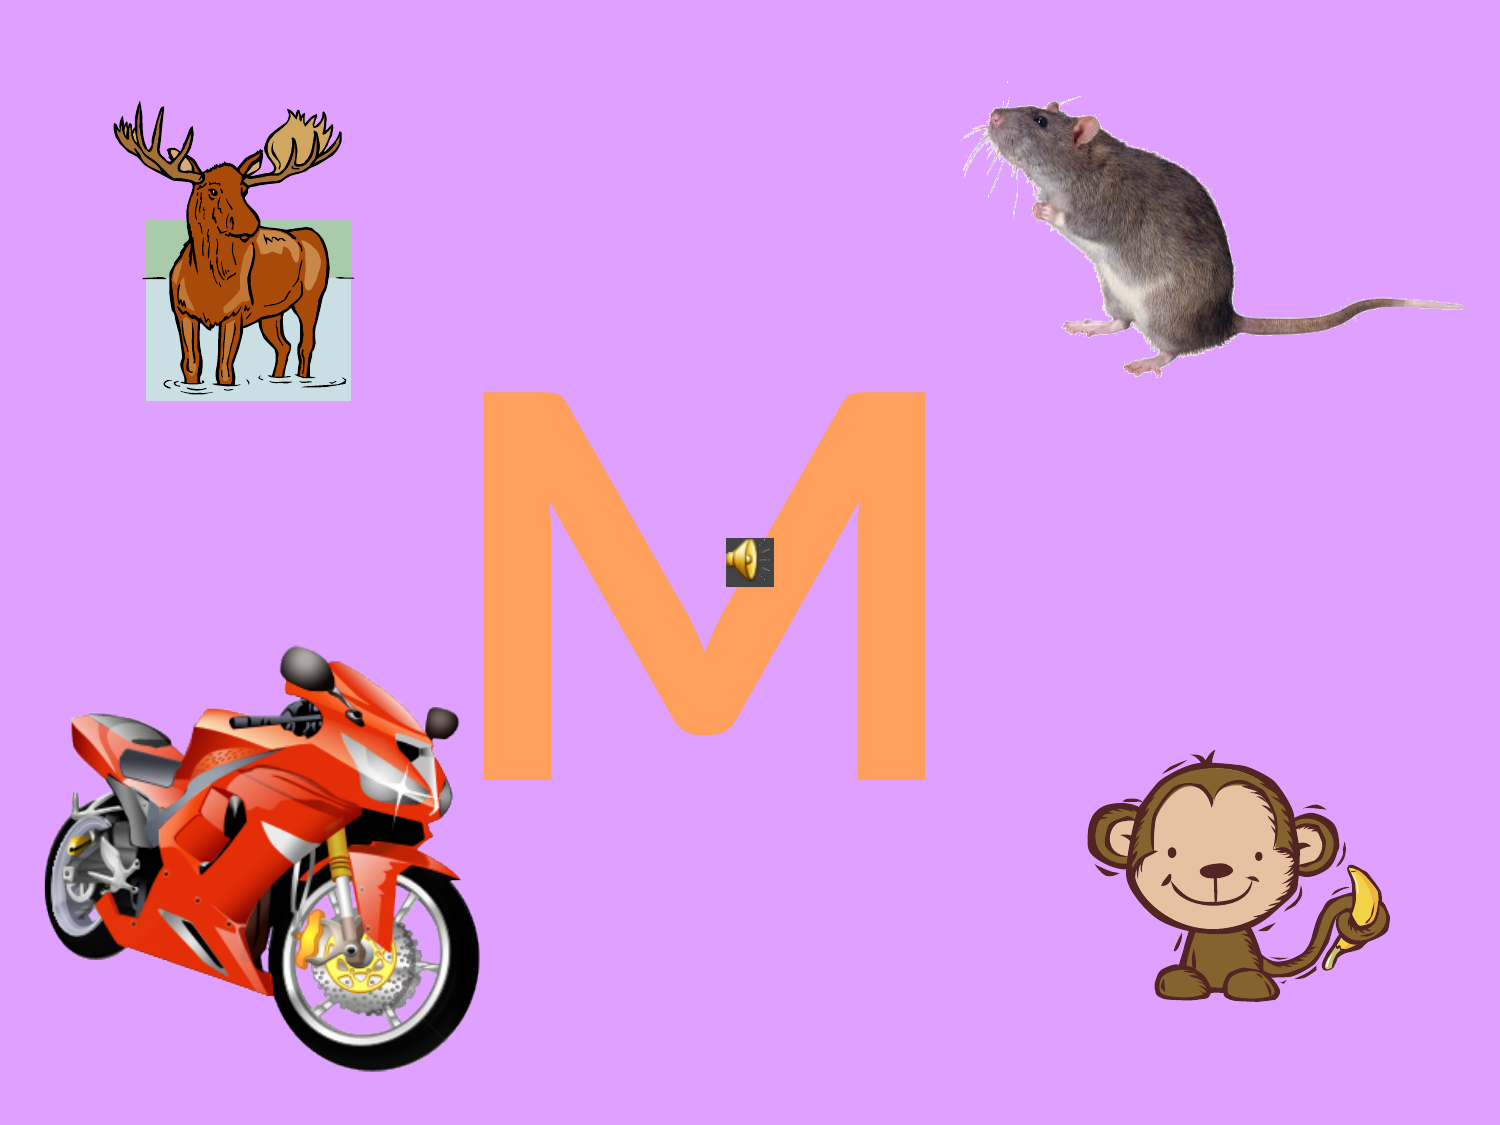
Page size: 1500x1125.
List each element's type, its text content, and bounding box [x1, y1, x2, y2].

picture [112, 99, 356, 403]
picture [37, 624, 488, 1076]
picture [724, 537, 776, 588]
picture [1087, 749, 1391, 1003]
picture [899, 49, 1500, 423]
text_box M [427, 174, 981, 908]
